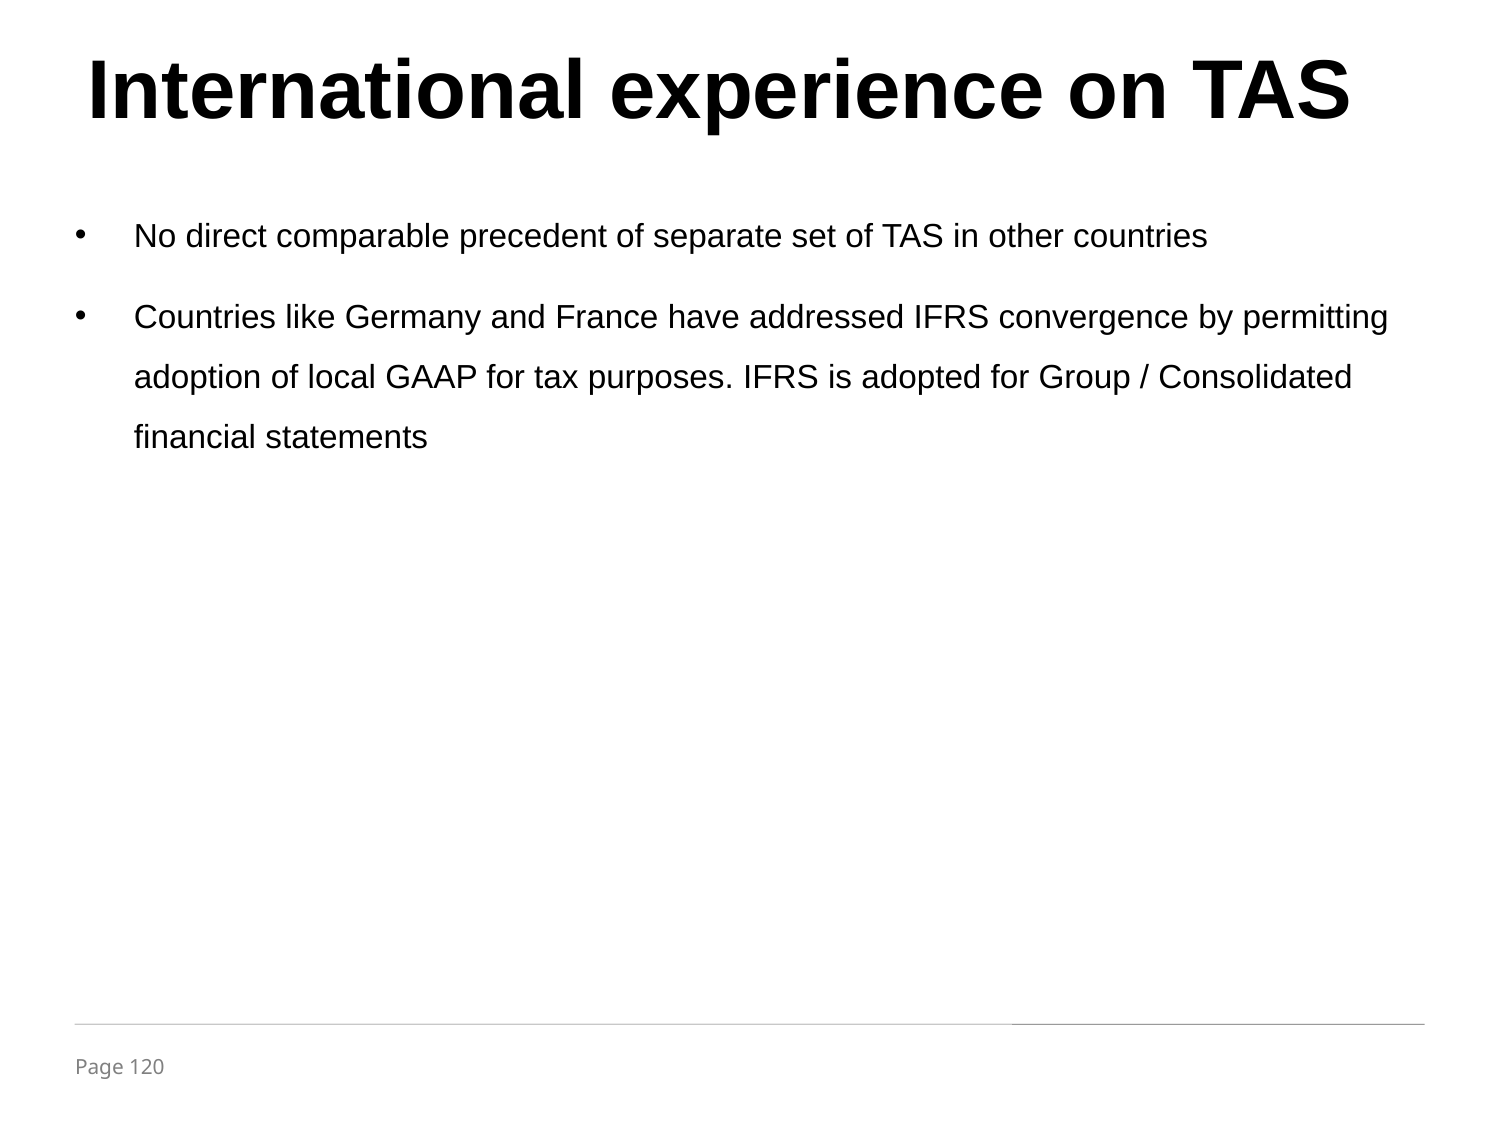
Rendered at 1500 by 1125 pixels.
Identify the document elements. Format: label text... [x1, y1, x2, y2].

list No direct comparable precedent of separate set of TAS in other countries Countries like Germany and France have addressed IFRS convergence by permitting adoption of local GAAP for tax purposes. IFRS is adopted for Group / Consolidated financial statements [74, 194, 1426, 1000]
title International experience on TAS [72, 42, 1424, 185]
